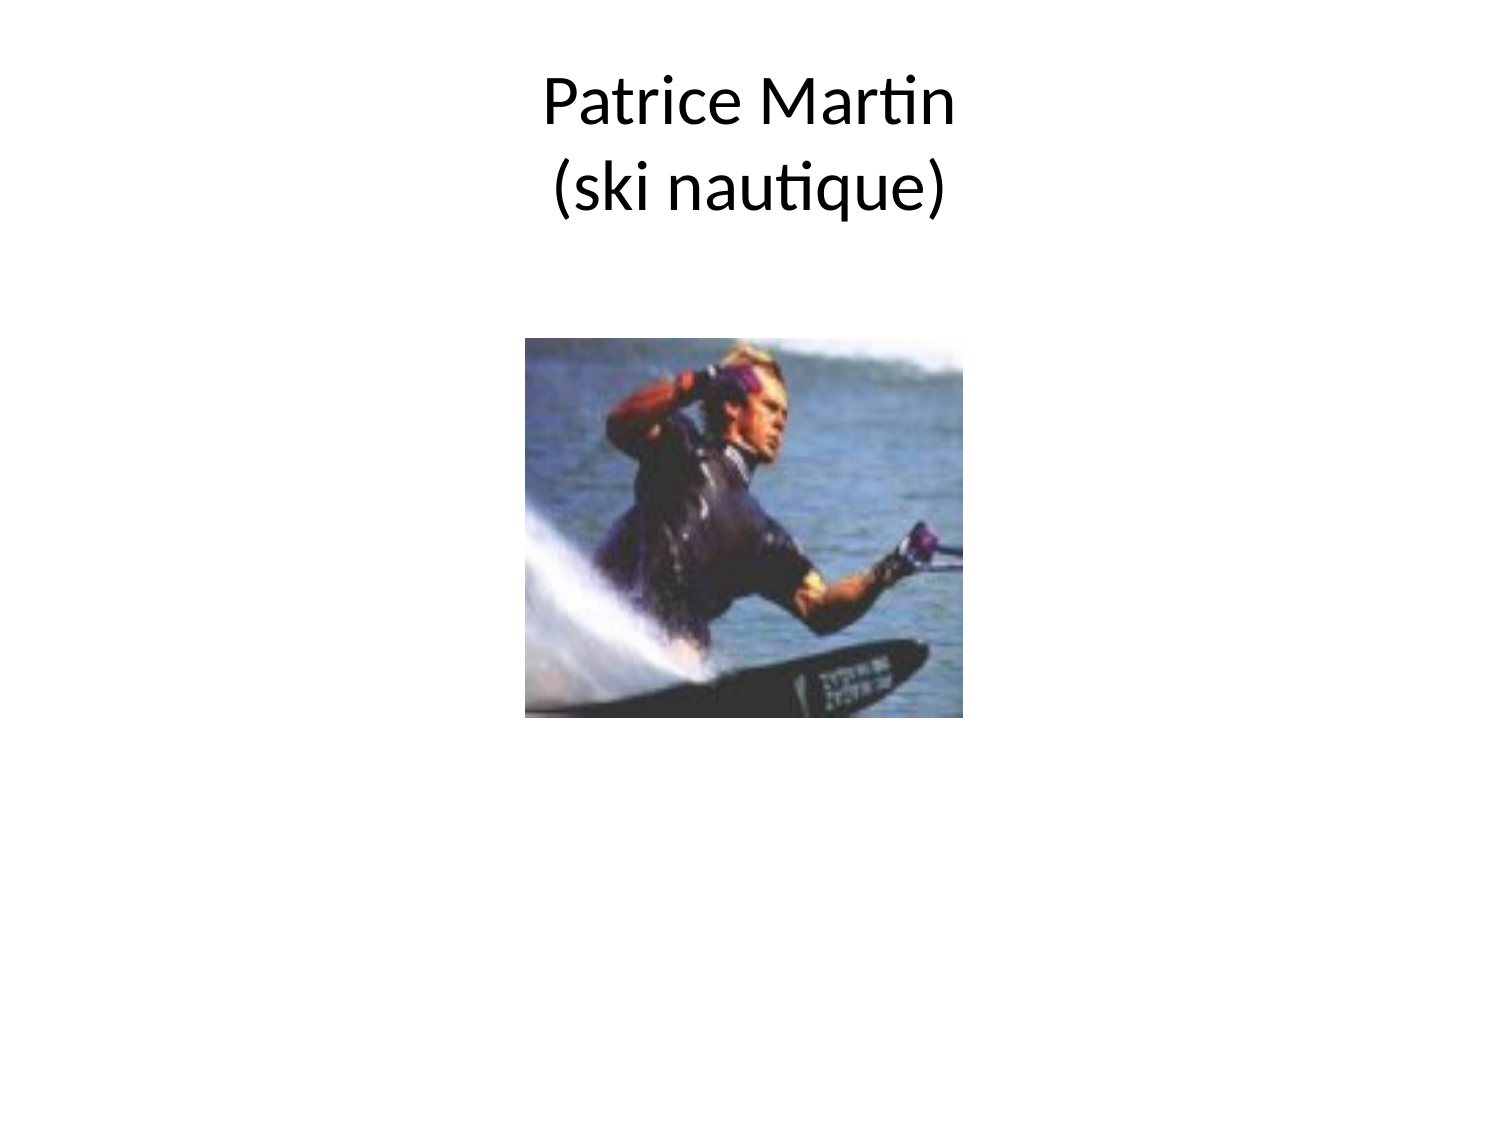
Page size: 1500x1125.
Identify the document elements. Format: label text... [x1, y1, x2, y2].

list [525, 337, 963, 719]
title Patrice Martin (ski nautique) [75, 45, 1425, 233]
